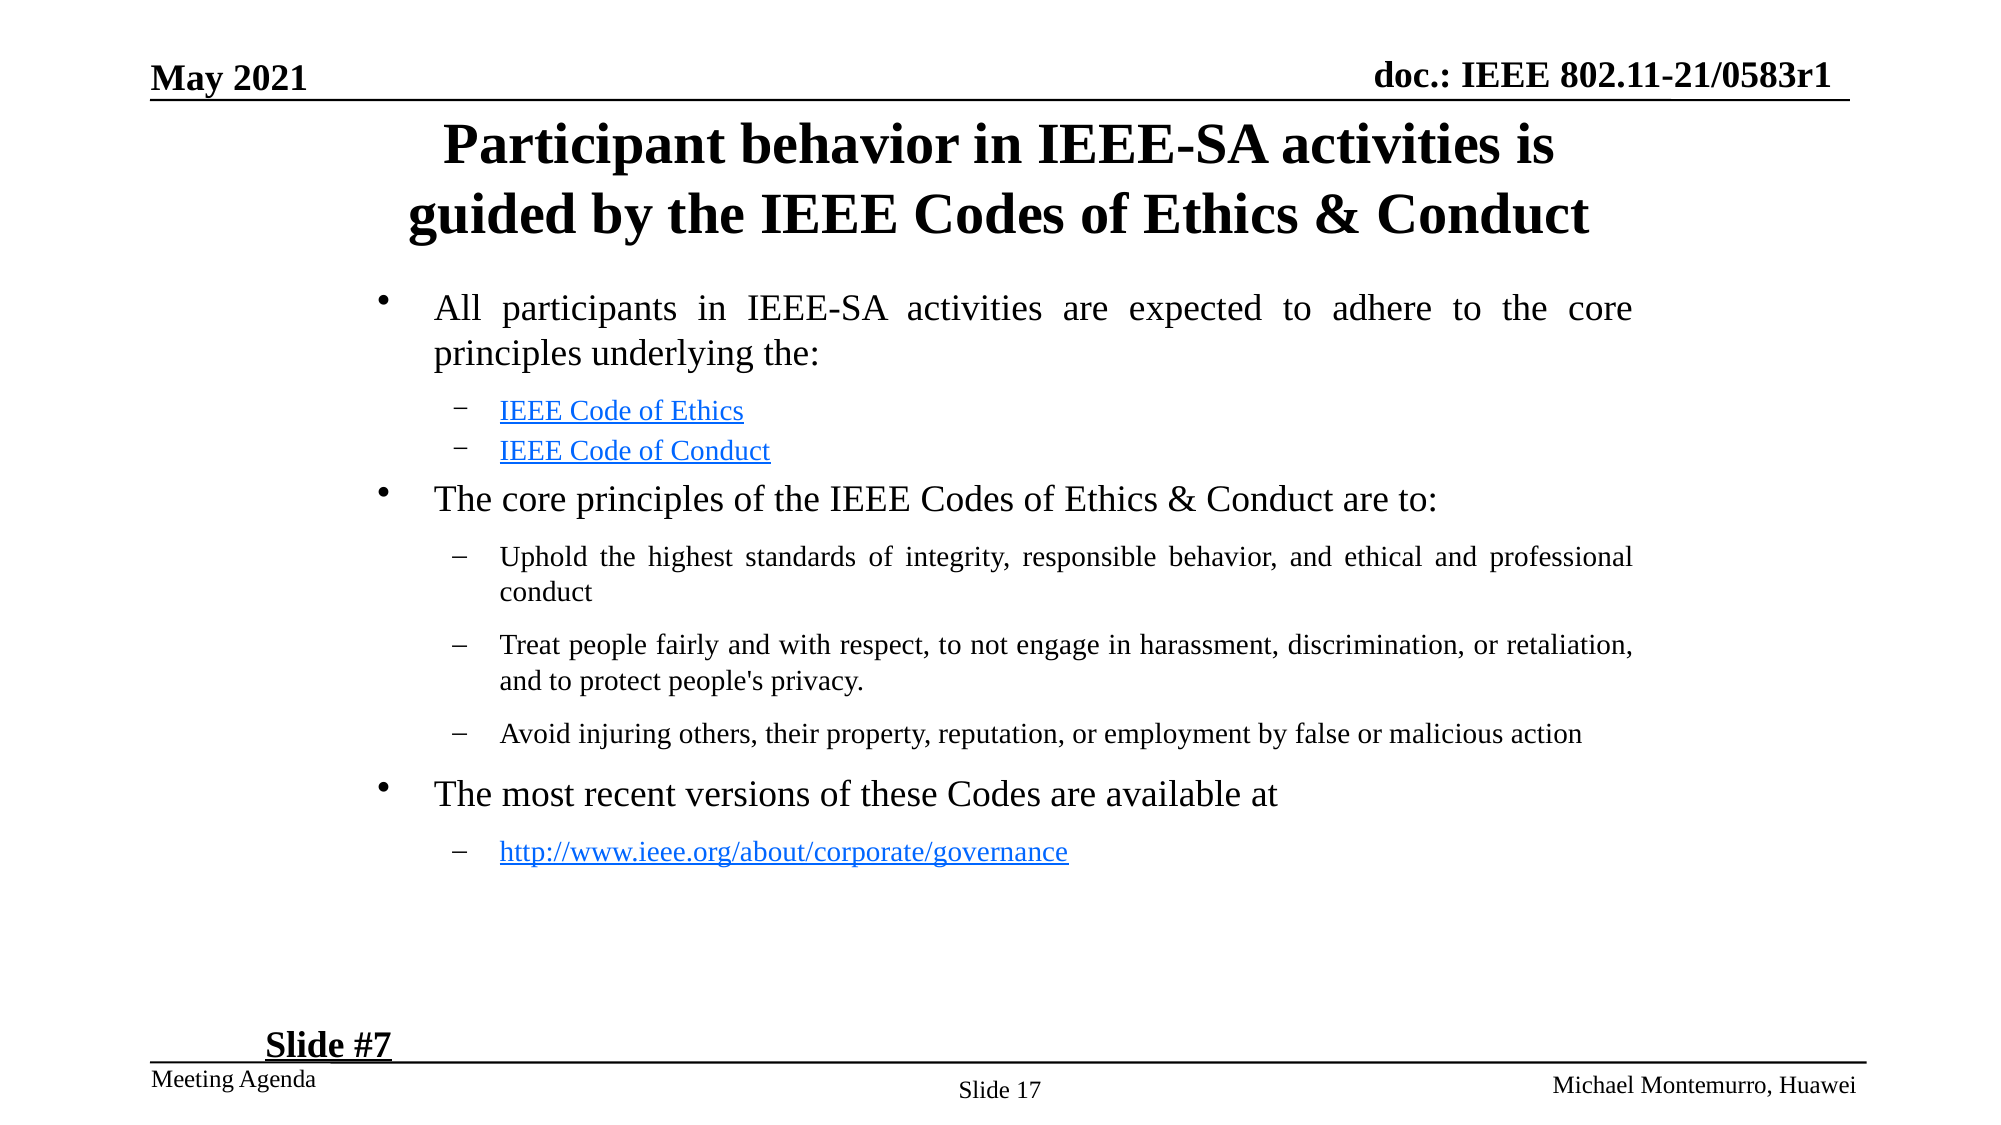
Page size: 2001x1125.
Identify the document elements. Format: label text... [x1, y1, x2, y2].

slide_number Slide 17 [957, 1072, 1042, 1104]
text_box Slide #7 [250, 1012, 407, 1073]
text_box Participant behavior in IEEE-SA activities is guided by the IEEE Codes of Ethics & Conduct [362, 87, 1638, 263]
footer Michael Montemurro, Huawei [1442, 1068, 1858, 1099]
list All participants in IEEE-SA activities are expected to adhere to the core principles underlying the: IEEE Code of Ethics IEEE Code of Conduct The core principles of the IEEE Codes of Ethics & Conduct are to: Uphold the highest standards of integrity, responsible behavior, and ethical and professional conduct Treat people fairly and with respect, to not engage in harassment, discrimination, or retaliation, and to protect people's privacy. Avoid injuring others, their property, reputation, or employment by false or malicious action The most recent versions of these Codes are available at http://www.ieee.org/about/corporate/governance [362, 275, 1650, 1038]
